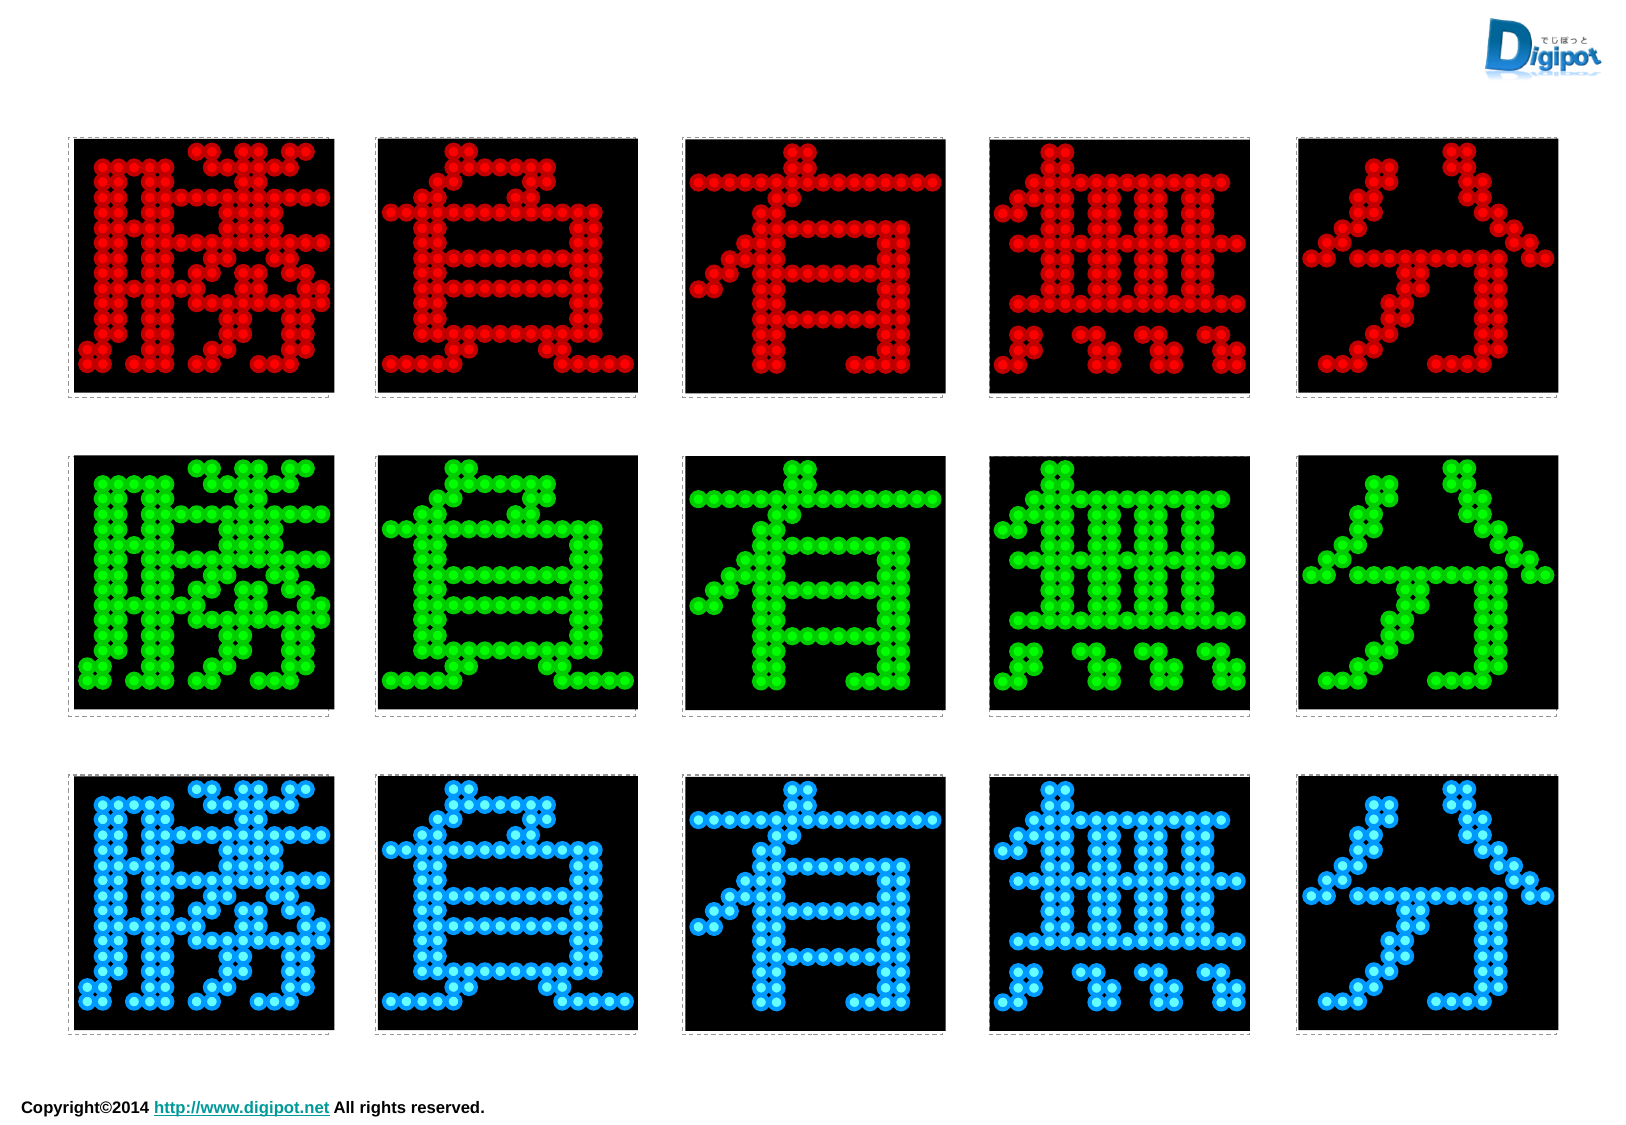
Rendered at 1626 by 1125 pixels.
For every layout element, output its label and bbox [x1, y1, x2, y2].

text_box [1298, 138, 1559, 393]
text_box [73, 455, 335, 710]
text_box [377, 455, 639, 710]
text_box [1298, 455, 1559, 710]
text_box [685, 139, 946, 394]
text_box [989, 776, 1251, 1032]
text_box [989, 455, 1251, 711]
text_box [989, 139, 1251, 394]
text_box [377, 775, 639, 1031]
text_box [73, 138, 335, 393]
text_box [685, 455, 946, 711]
picture [1485, 18, 1602, 82]
text_box [1298, 775, 1559, 1031]
text_box [377, 138, 639, 393]
text_box [73, 776, 335, 1031]
text_box [685, 776, 946, 1032]
